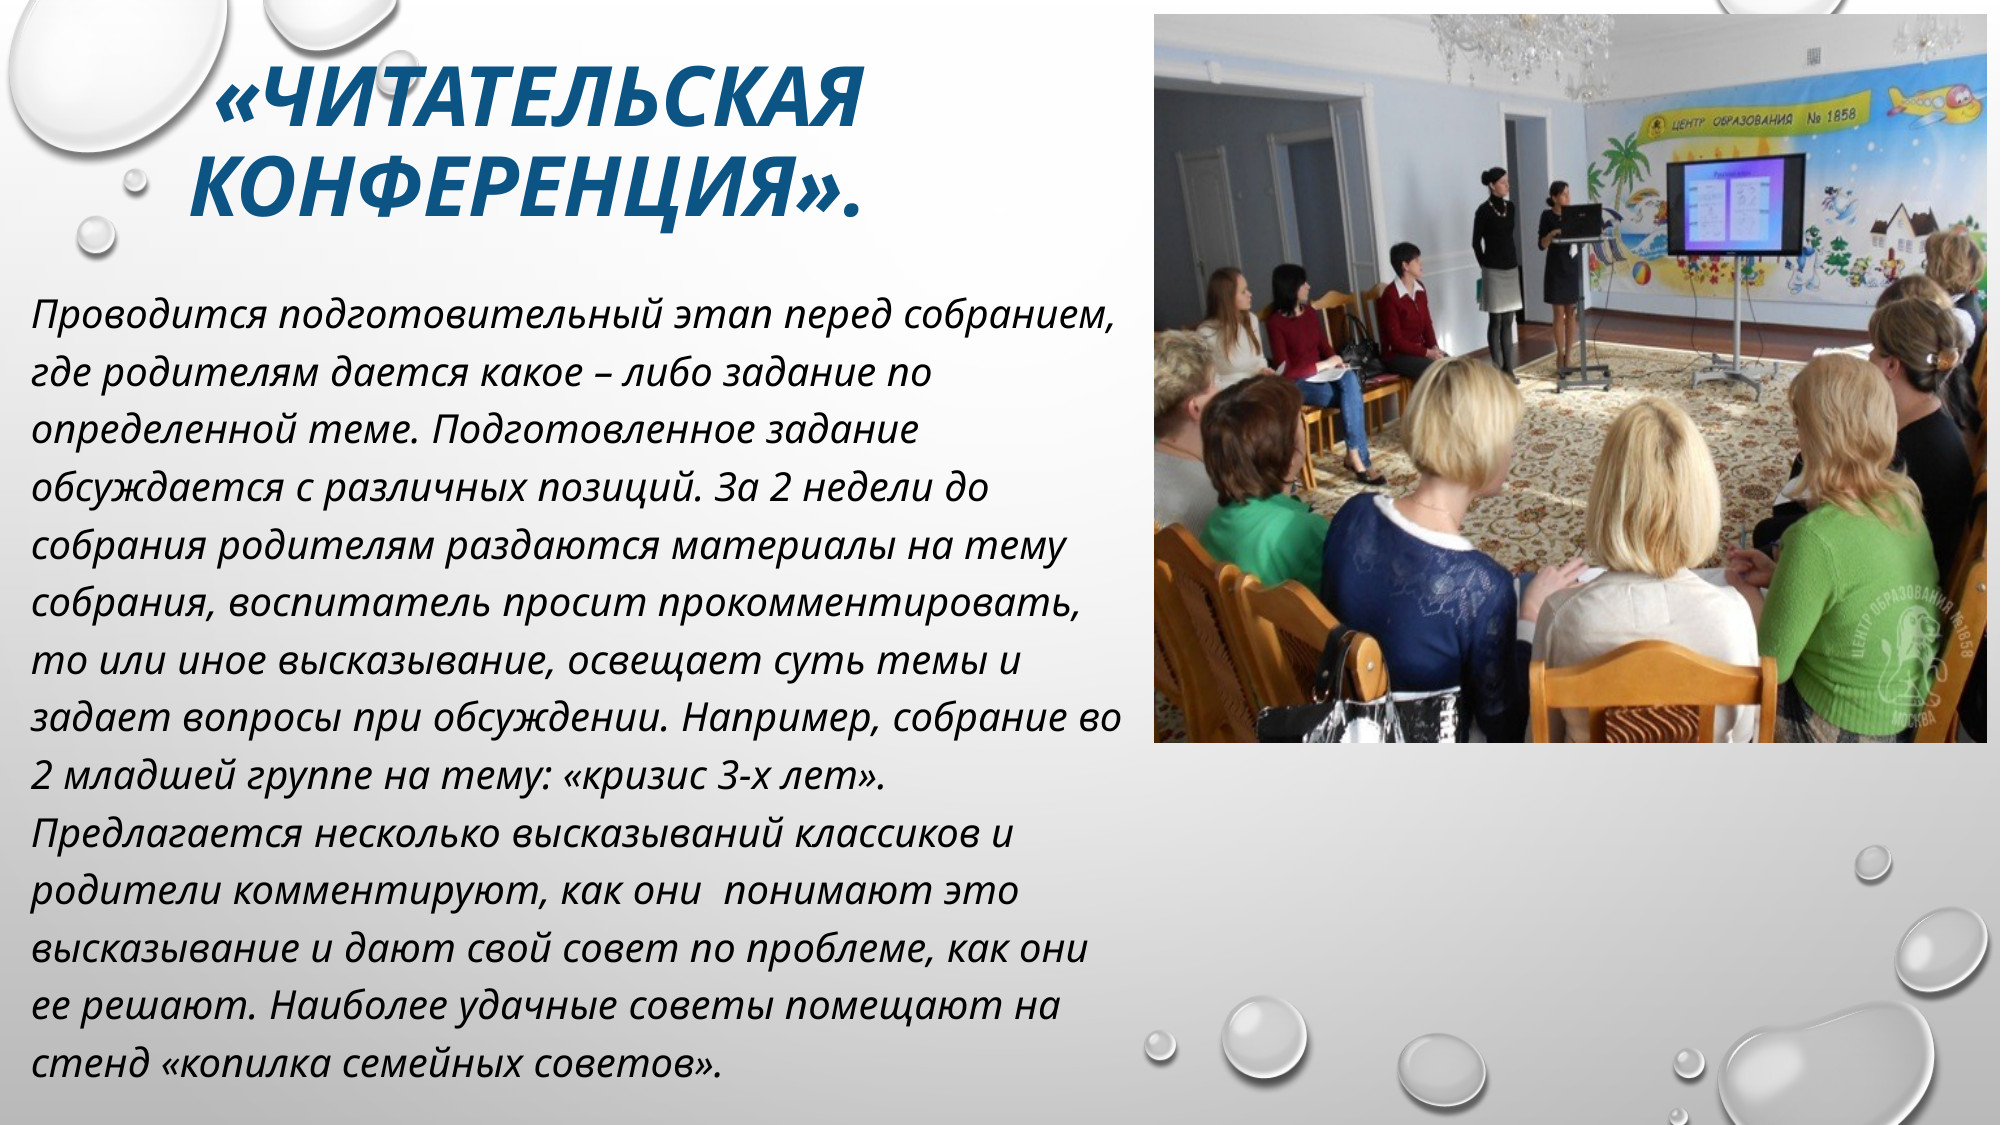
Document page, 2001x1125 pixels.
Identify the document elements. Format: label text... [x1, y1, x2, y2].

list Проводится подготовительный этап перед собранием, где родителям дается какое – либо задание по определенной теме. Подготовленное задание обсуждается с различных позиций. За 2 недели до собрания родителям раздаются материалы на тему собрания, воспитатель просит прокомментировать, то или иное высказывание, освещает суть темы и задает вопросы при обсуждении. Например, собрание во 2 младшей группе на тему: «кризис 3-х лет». Предлагается несколько высказываний классиков и родители комментируют, как они понимают это высказывание и дают свой совет по проблеме, как они ее решают. Наиболее удачные советы помещают на стенд «копилка семейных советов». [15, 271, 1155, 1110]
title «Читательская конференция». [0, 14, 1079, 242]
picture [0, 0, 2000, 1125]
